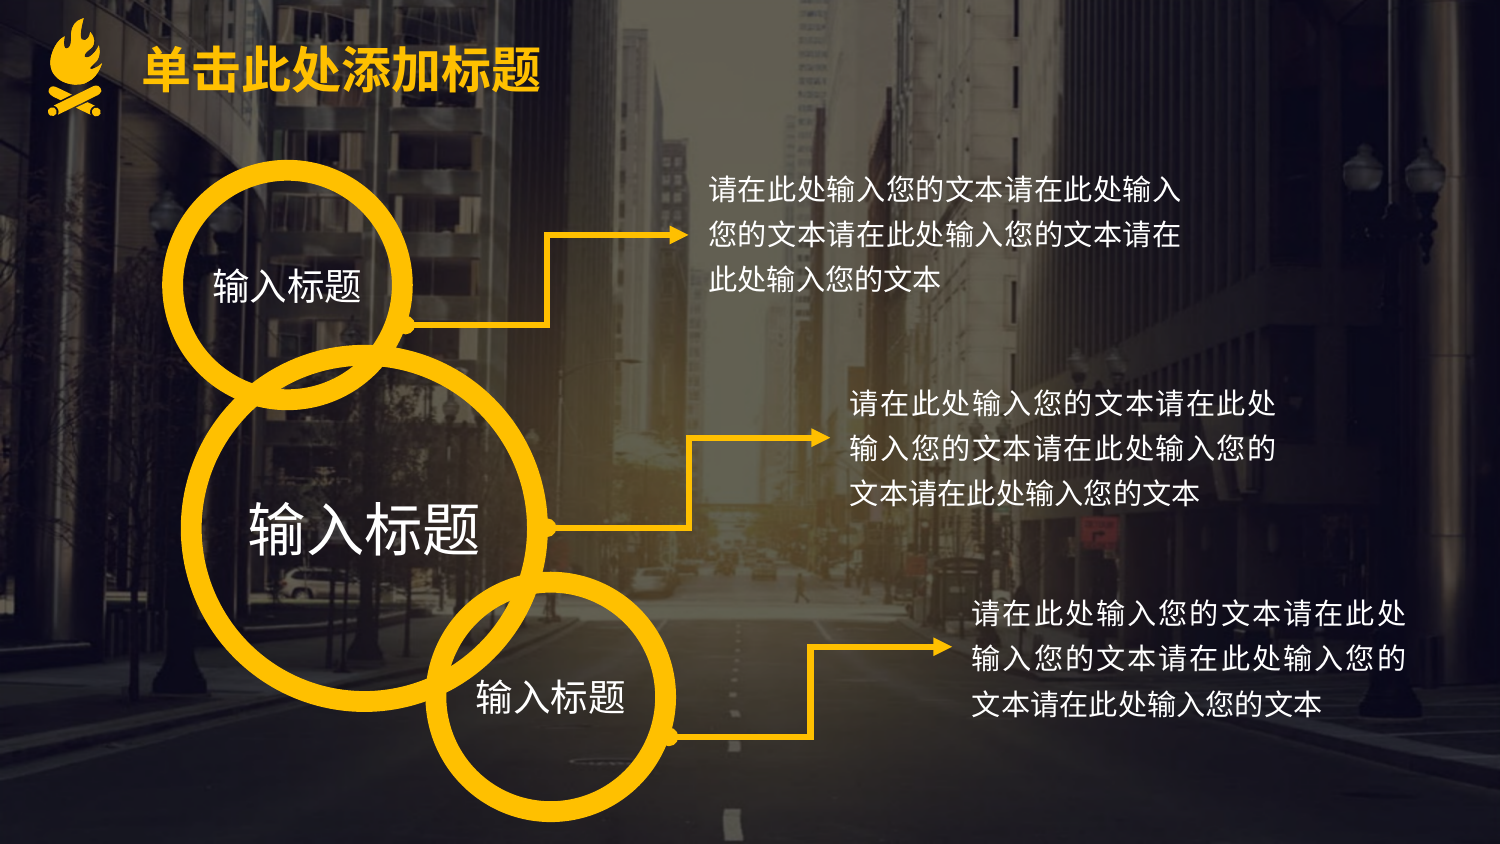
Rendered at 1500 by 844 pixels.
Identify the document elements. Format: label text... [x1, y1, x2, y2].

text_box 输入标题 [435, 582, 666, 812]
text_box 请在此处输入您的文本请在此处输入您的文本请在此处输入您的文本请在此处输入您的文本 [691, 150, 1199, 307]
text_box 请在此处输入您的文本请在此处输入您的文本请在此处输入您的文本请在此处输入您的文本 [833, 333, 1294, 552]
picture [0, 0, 1500, 844]
text_box 输入标题 [172, 170, 403, 400]
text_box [668, 646, 953, 737]
text_box 输入标题 [191, 355, 538, 702]
text_box 请在此处输入您的文本请在此处输入您的文本请在此处输入您的文本请在此处输入您的文本 [955, 556, 1424, 750]
text_box 单击此处添加标题 [126, 31, 557, 107]
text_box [547, 437, 831, 528]
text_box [46, 18, 103, 118]
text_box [405, 234, 689, 325]
